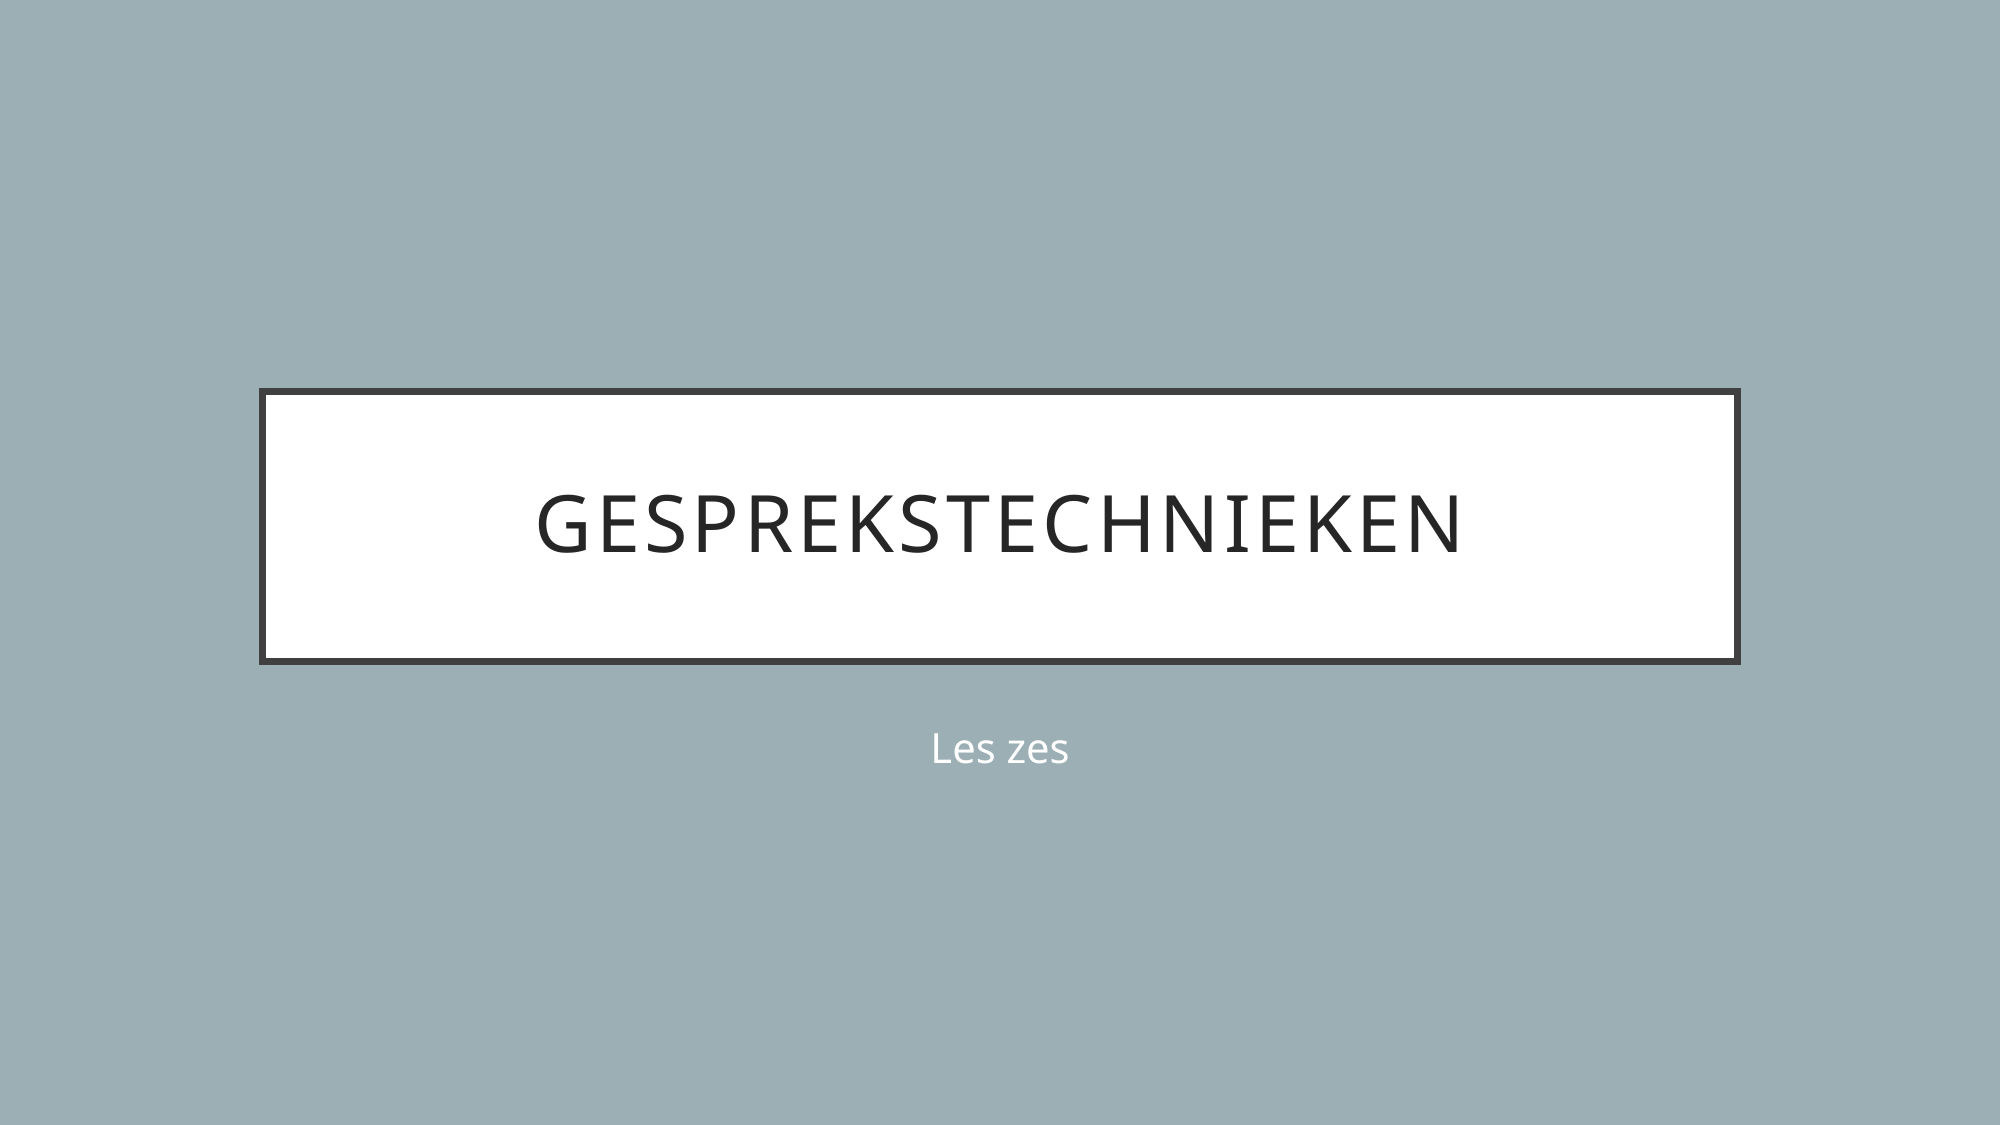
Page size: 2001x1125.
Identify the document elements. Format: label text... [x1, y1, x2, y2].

subtitle Les zes [442, 713, 1558, 918]
title Gesprekstechnieken [259, 388, 1741, 665]
